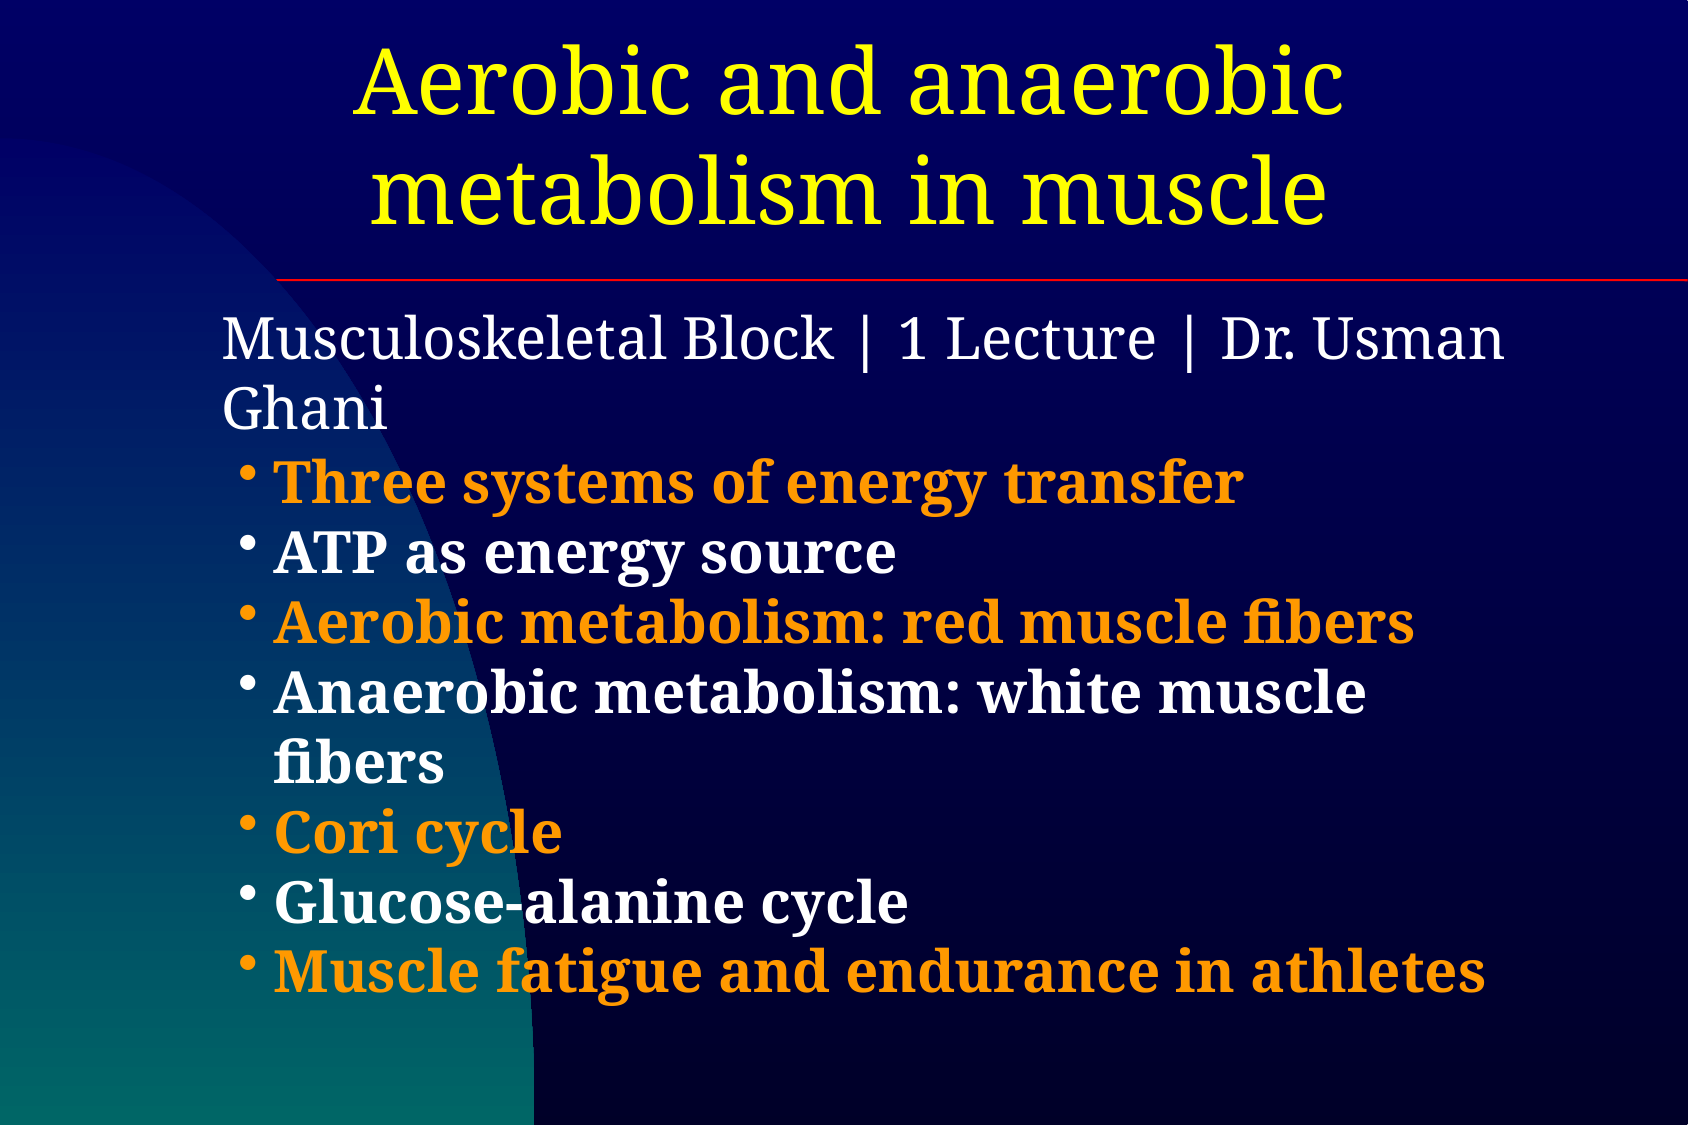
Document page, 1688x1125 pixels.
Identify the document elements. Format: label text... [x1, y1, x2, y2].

text_box Three systems of energy transfer ATP as energy source Aerobic metabolism: red muscle fibers Anaerobic metabolism: white muscle fibers Cori cycle Glucose-alanine cycle Muscle fatigue and endurance in athletes [223, 449, 1544, 1012]
text_box Aerobic and anaerobic metabolism in muscle [81, 50, 1619, 250]
text_box Musculoskeletal Block | 1 Lecture | Dr. Usman Ghani [206, 293, 1644, 449]
